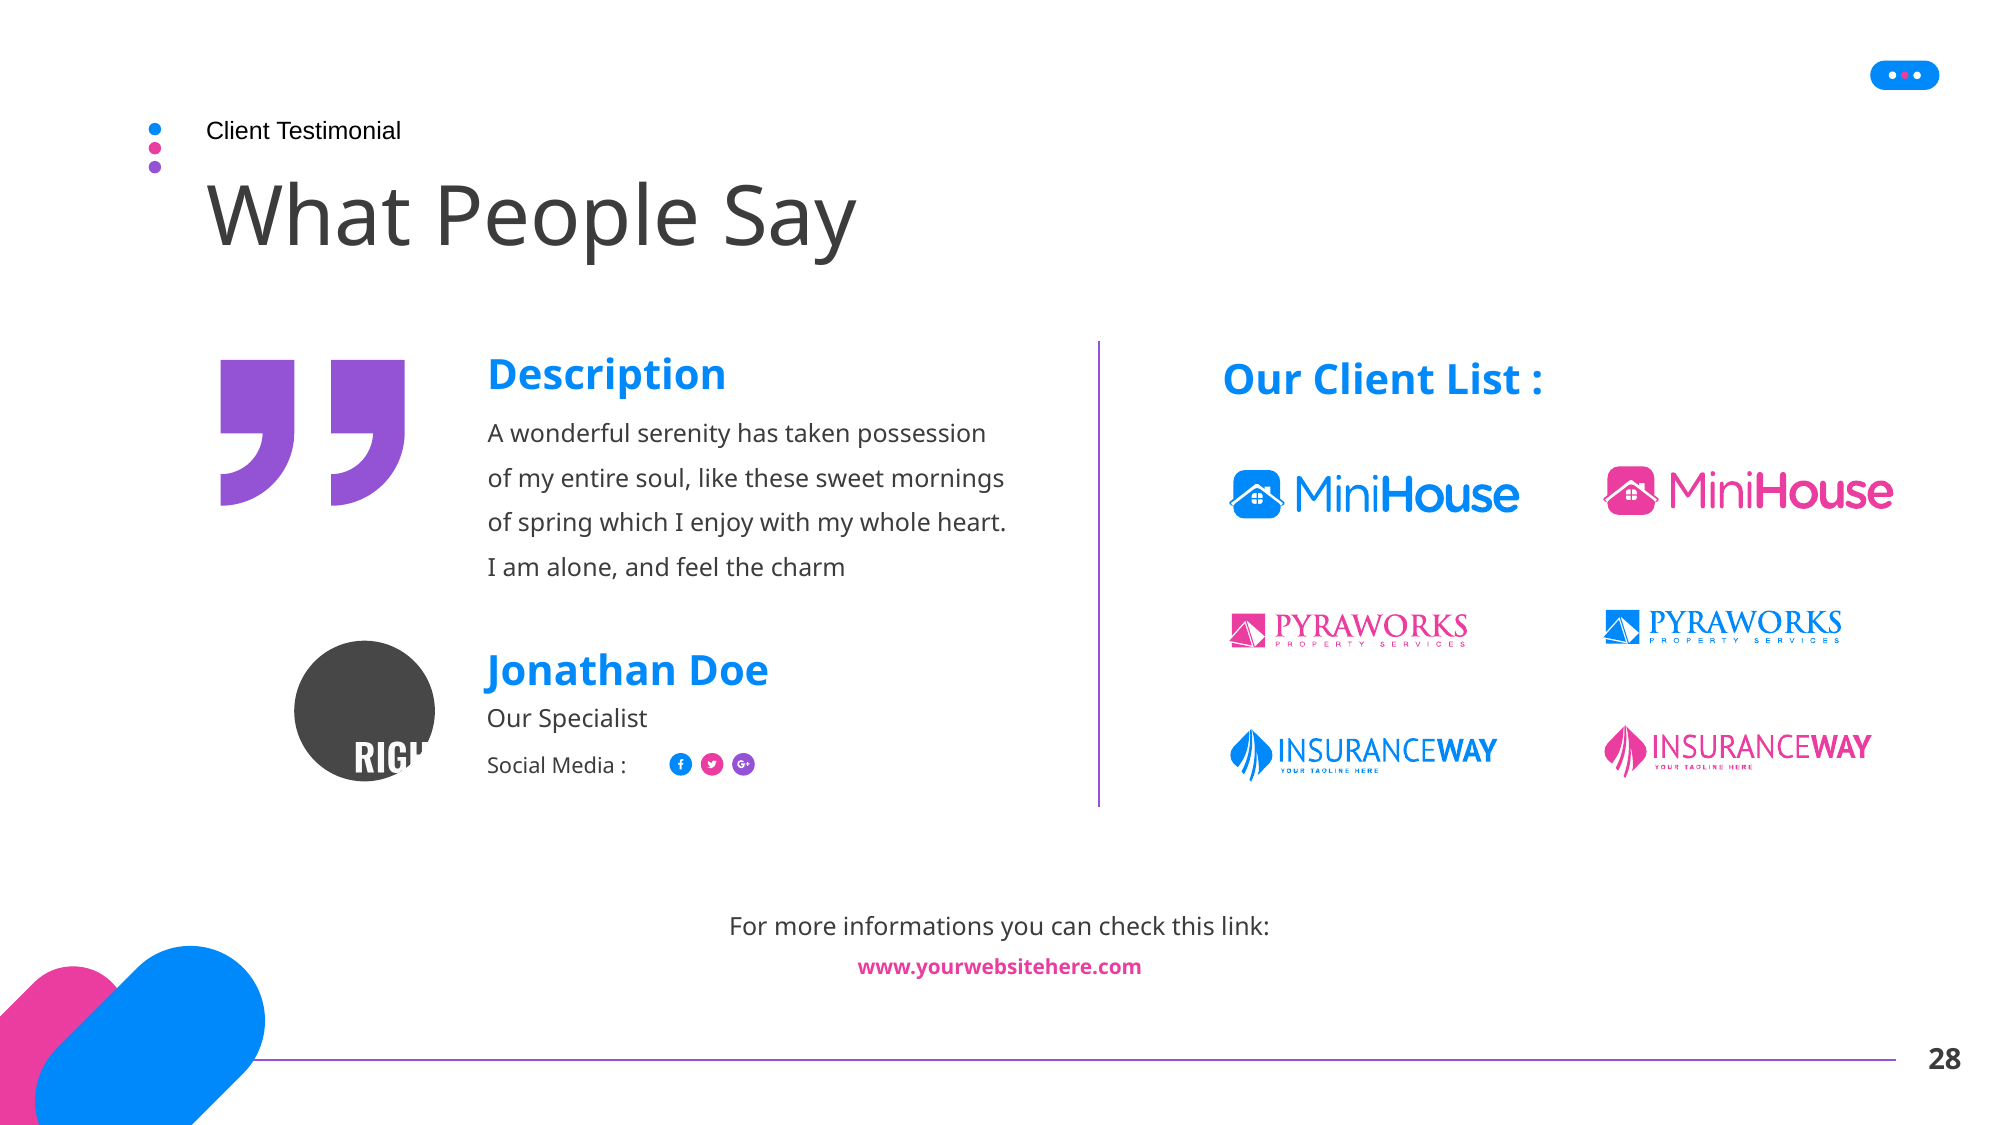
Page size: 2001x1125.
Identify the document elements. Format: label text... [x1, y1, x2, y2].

text_box Our Client List : [1207, 345, 1690, 411]
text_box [1229, 728, 1498, 782]
title What People Say [191, 154, 1435, 270]
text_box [1229, 613, 1467, 648]
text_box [1603, 466, 1894, 515]
text_box For more informations you can check this link: [692, 903, 1308, 948]
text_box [1603, 724, 1872, 779]
text_box A wonderful serenity has taken possession of my entire soul, like these sweet mornings of spring which I enjoy with my whole heart. I am alone, and feel the charm [472, 394, 1026, 590]
text_box www.yourwebsitehere.com [835, 946, 1165, 986]
picture [294, 640, 435, 782]
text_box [1229, 470, 1520, 519]
subtitle Client Testimonial [191, 107, 1107, 153]
text_box Jonathan Doe [472, 636, 808, 694]
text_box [1603, 609, 1842, 644]
text_box Description [472, 340, 869, 406]
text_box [220, 359, 405, 506]
text_box Social Media : [472, 743, 693, 785]
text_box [669, 752, 755, 776]
text_box Our Specialist [471, 694, 808, 740]
slide_number 28 [1883, 1034, 1977, 1086]
